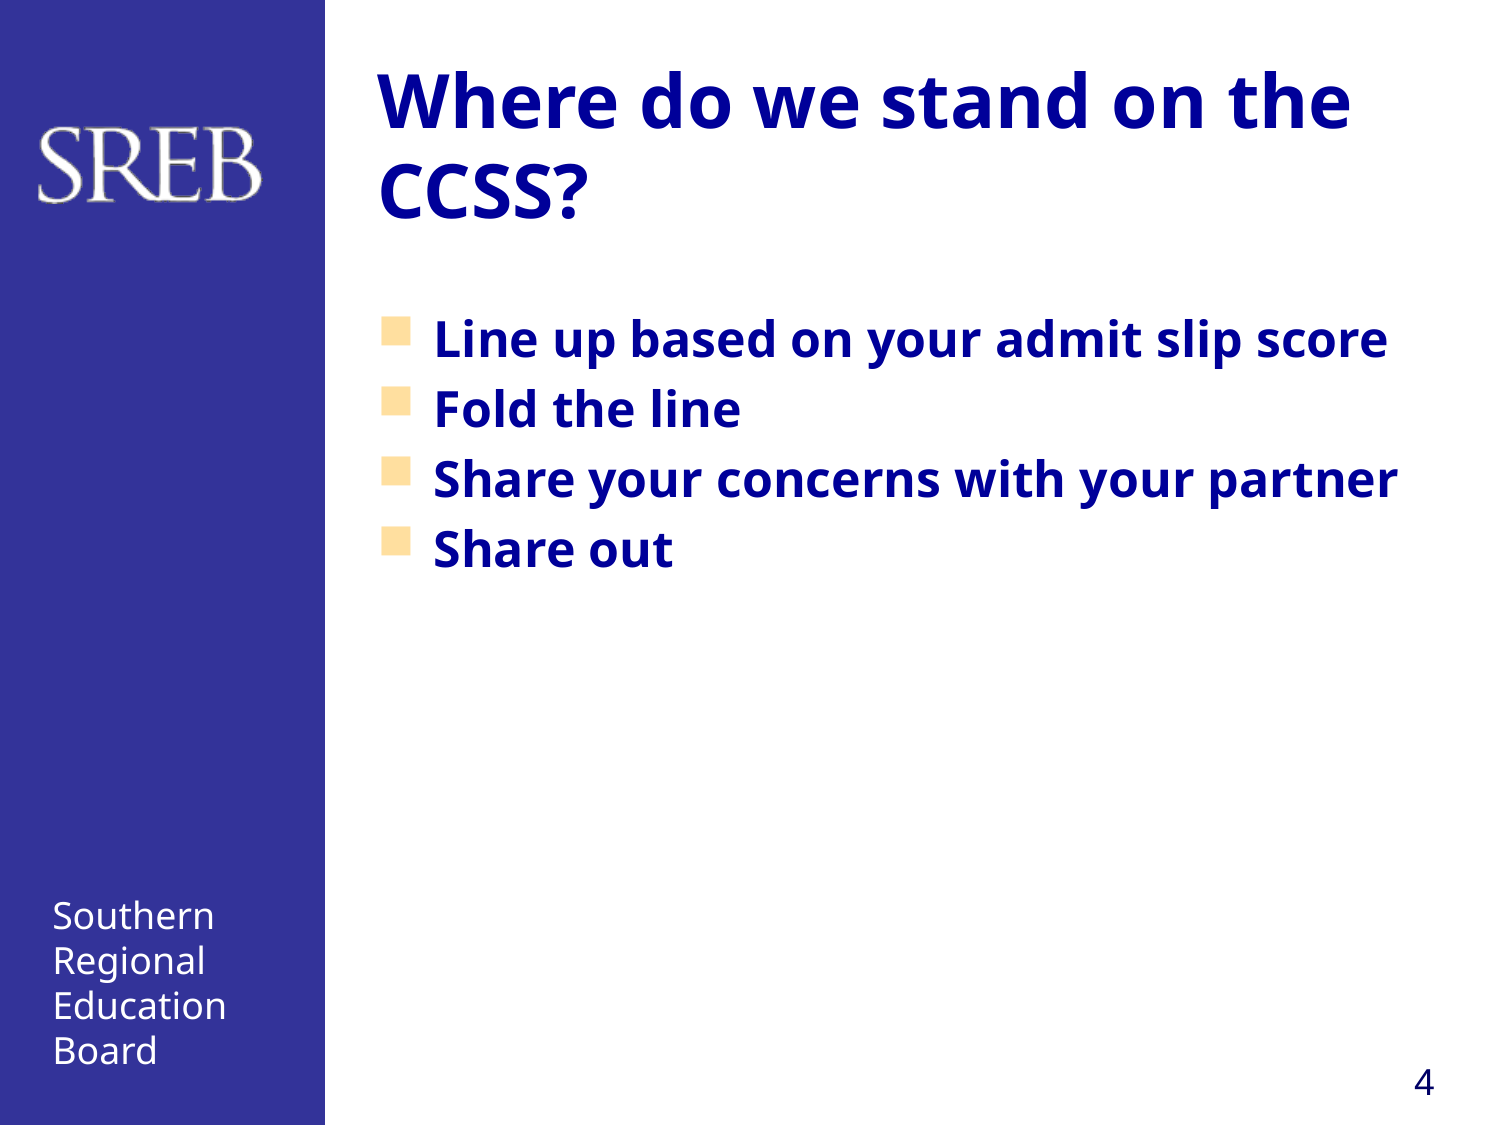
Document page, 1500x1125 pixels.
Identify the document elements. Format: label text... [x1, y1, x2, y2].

title Where do we stand on the CCSS? [362, 49, 1451, 238]
slide_number 4 [1124, 1049, 1451, 1125]
list Line up based on your admit slip score Fold the line Share your concerns with your partner Share out [362, 299, 1451, 1026]
picture [37, 124, 263, 204]
